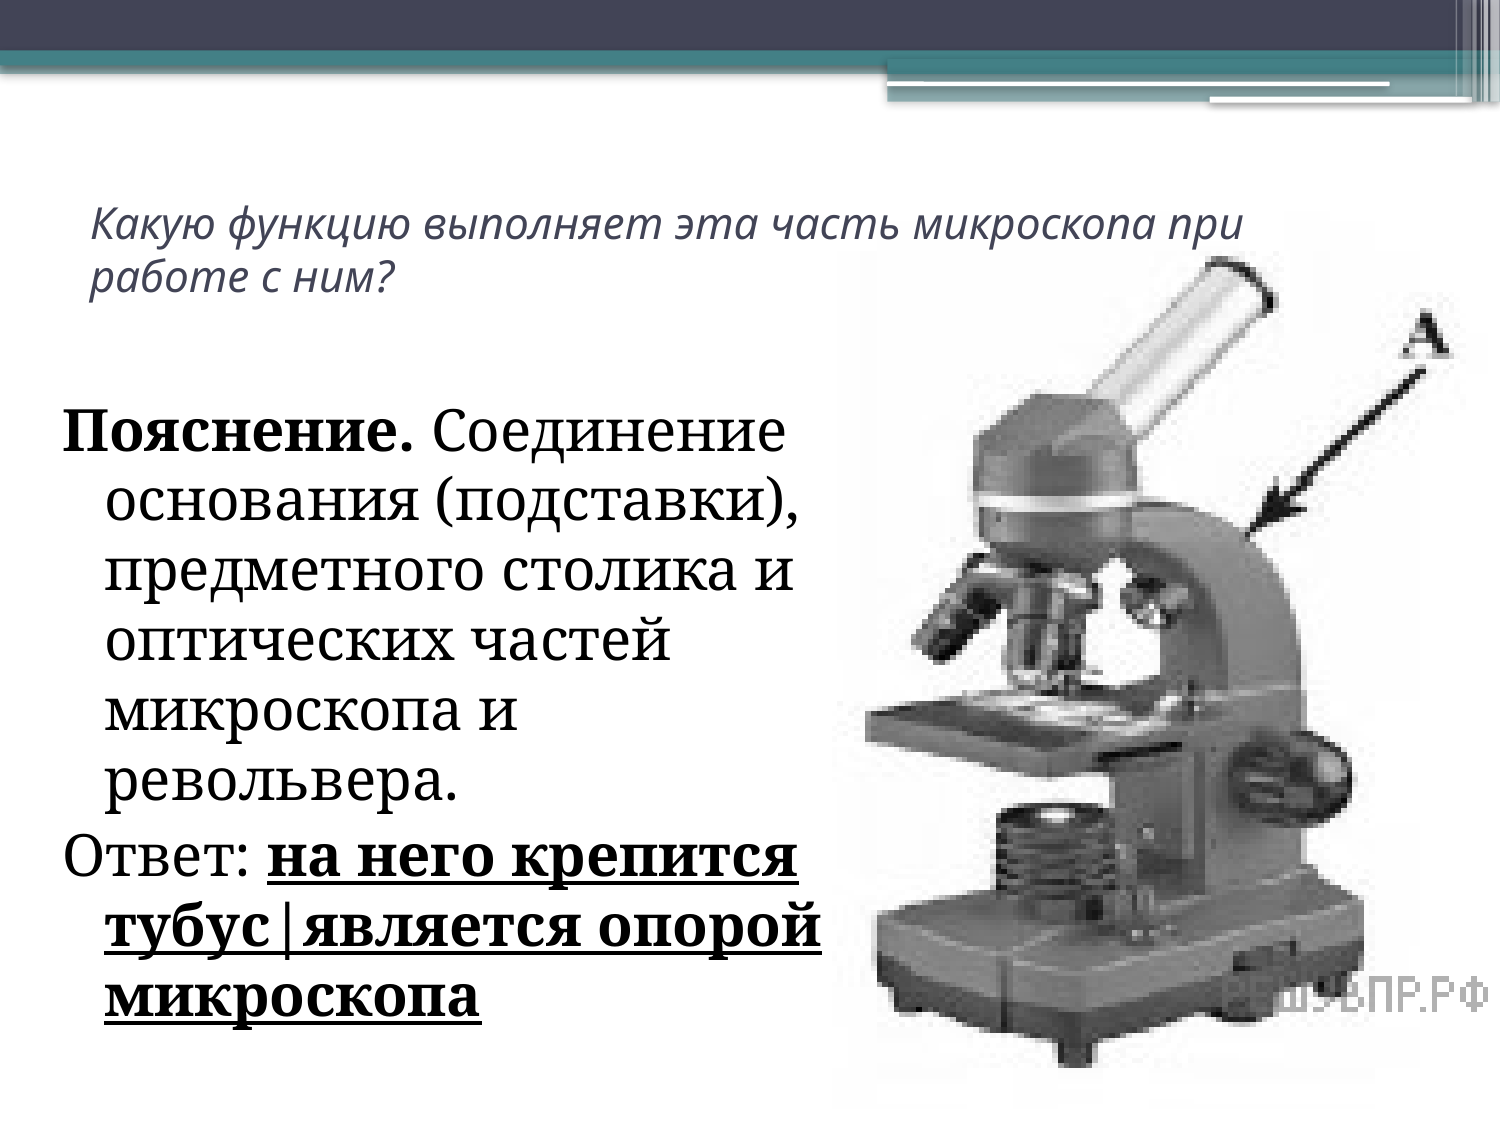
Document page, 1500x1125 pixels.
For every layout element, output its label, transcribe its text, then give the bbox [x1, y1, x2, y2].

list Пояснение. Соединение основания (подставки), предметного столика и оптических частей микроскопа и револьвера. Ответ: на него крепится тубус|является опорой микроскопа [29, 385, 825, 1079]
picture [832, 210, 1500, 1125]
title Какую функцию выполняет эта часть микроскопа при работе с ним? [75, 187, 1425, 363]
